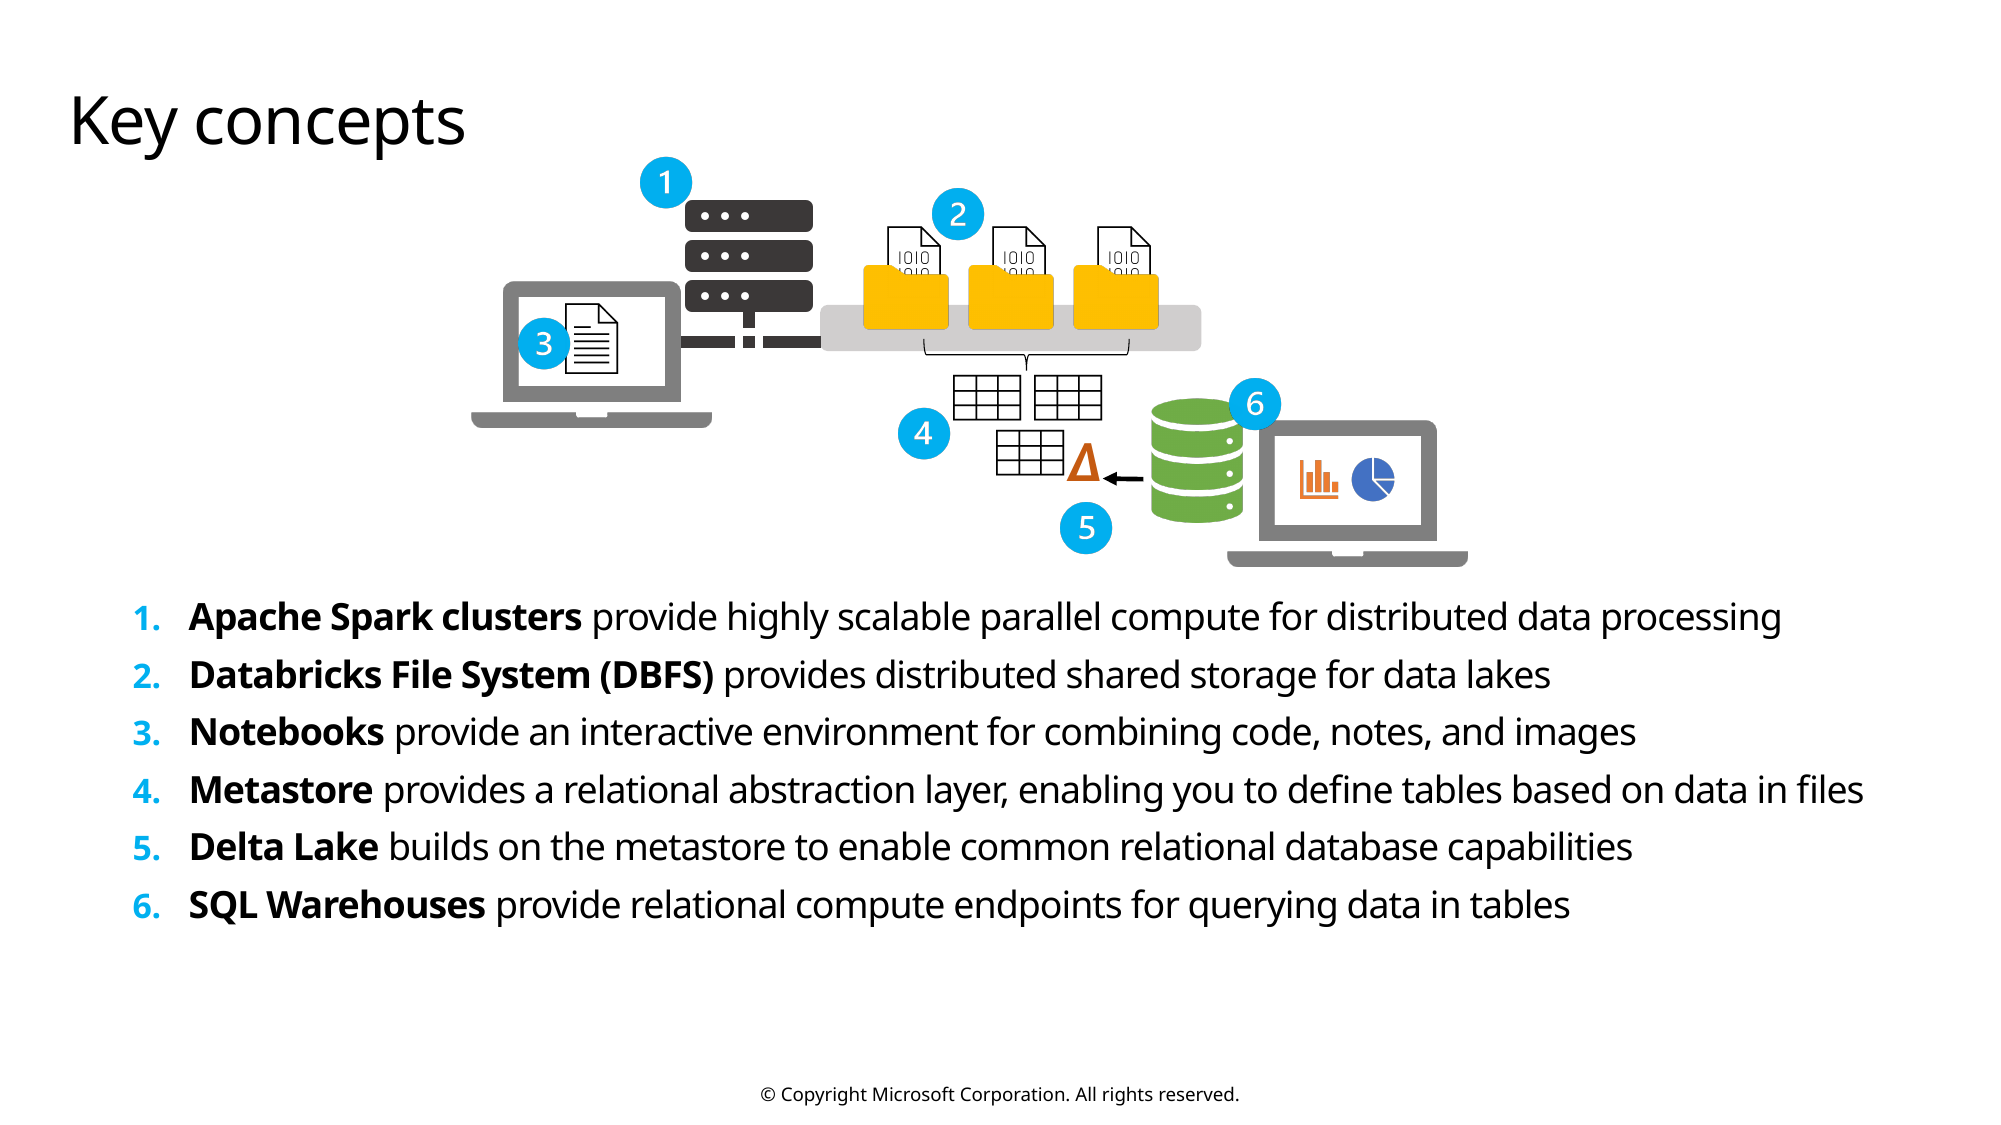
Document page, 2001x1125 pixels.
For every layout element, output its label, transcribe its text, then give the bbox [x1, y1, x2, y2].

title Key concepts [68, 72, 1930, 184]
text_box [466, 149, 1473, 619]
list Apache Spark clusters provide highly scalable parallel compute for distributed data processing Databricks File System (DBFS) provides distributed shared storage for data lakes Notebooks provide an interactive environment for combining code, notes, and images Metastore provides a relational abstraction layer, enabling you to define tables based on data in files Delta Lake builds on the metastore to enable common relational database capabilities SQL Warehouses provide relational compute endpoints for querying data in tables [132, 585, 1930, 937]
